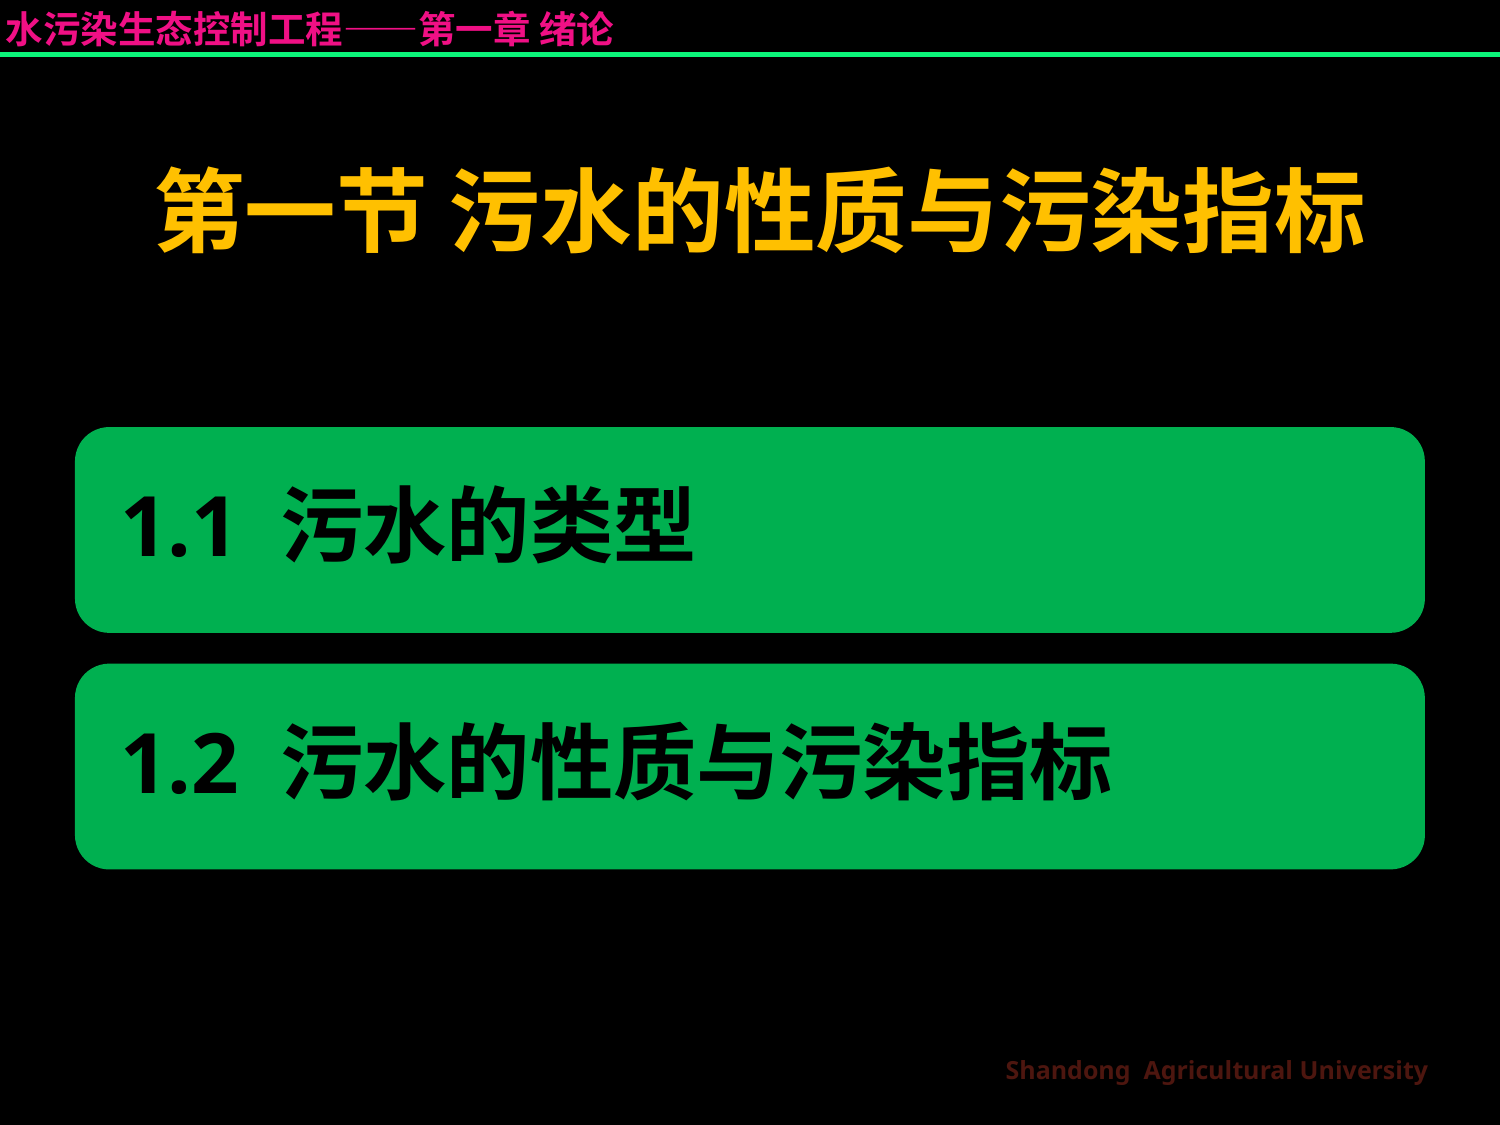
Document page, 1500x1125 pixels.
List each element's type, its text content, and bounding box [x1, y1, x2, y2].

title 第一节 污水的性质与污染指标 [85, 115, 1436, 303]
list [74, 276, 1426, 1020]
